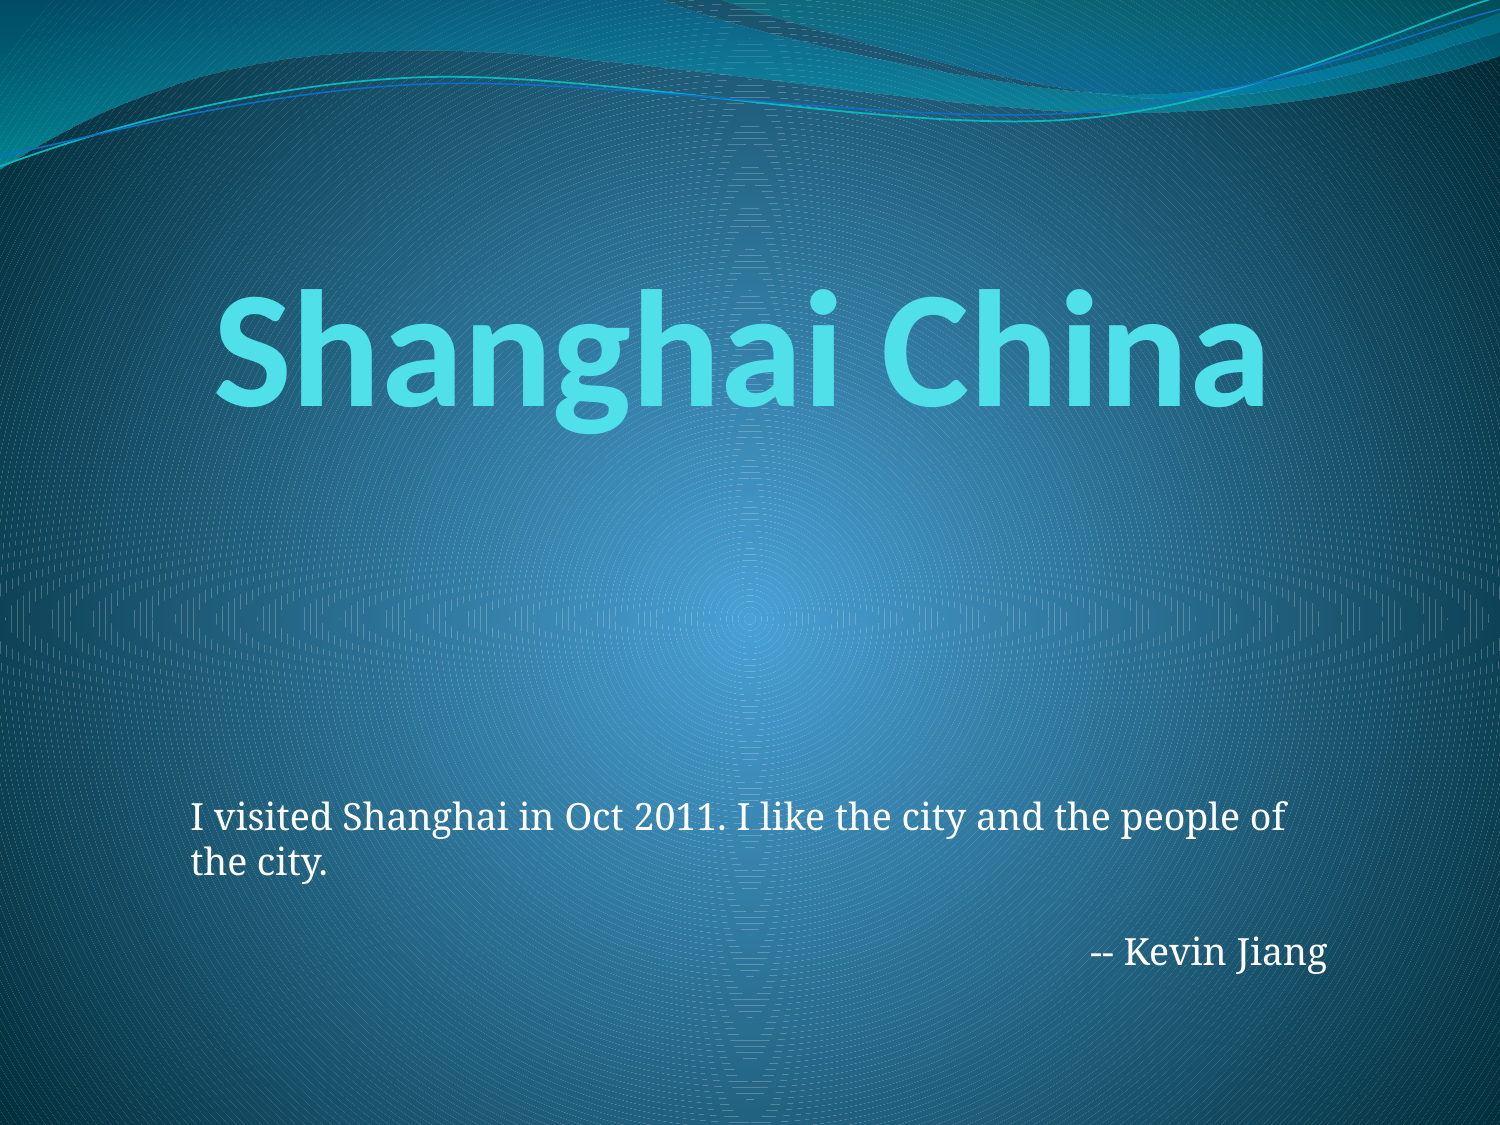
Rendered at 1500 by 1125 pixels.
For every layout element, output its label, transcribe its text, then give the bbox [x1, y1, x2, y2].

title Shanghai China [106, 199, 1383, 640]
text_box I visited Shanghai in Oct 2011. I like the city and the people of the city. -- Kevin Jiang [175, 785, 1348, 980]
